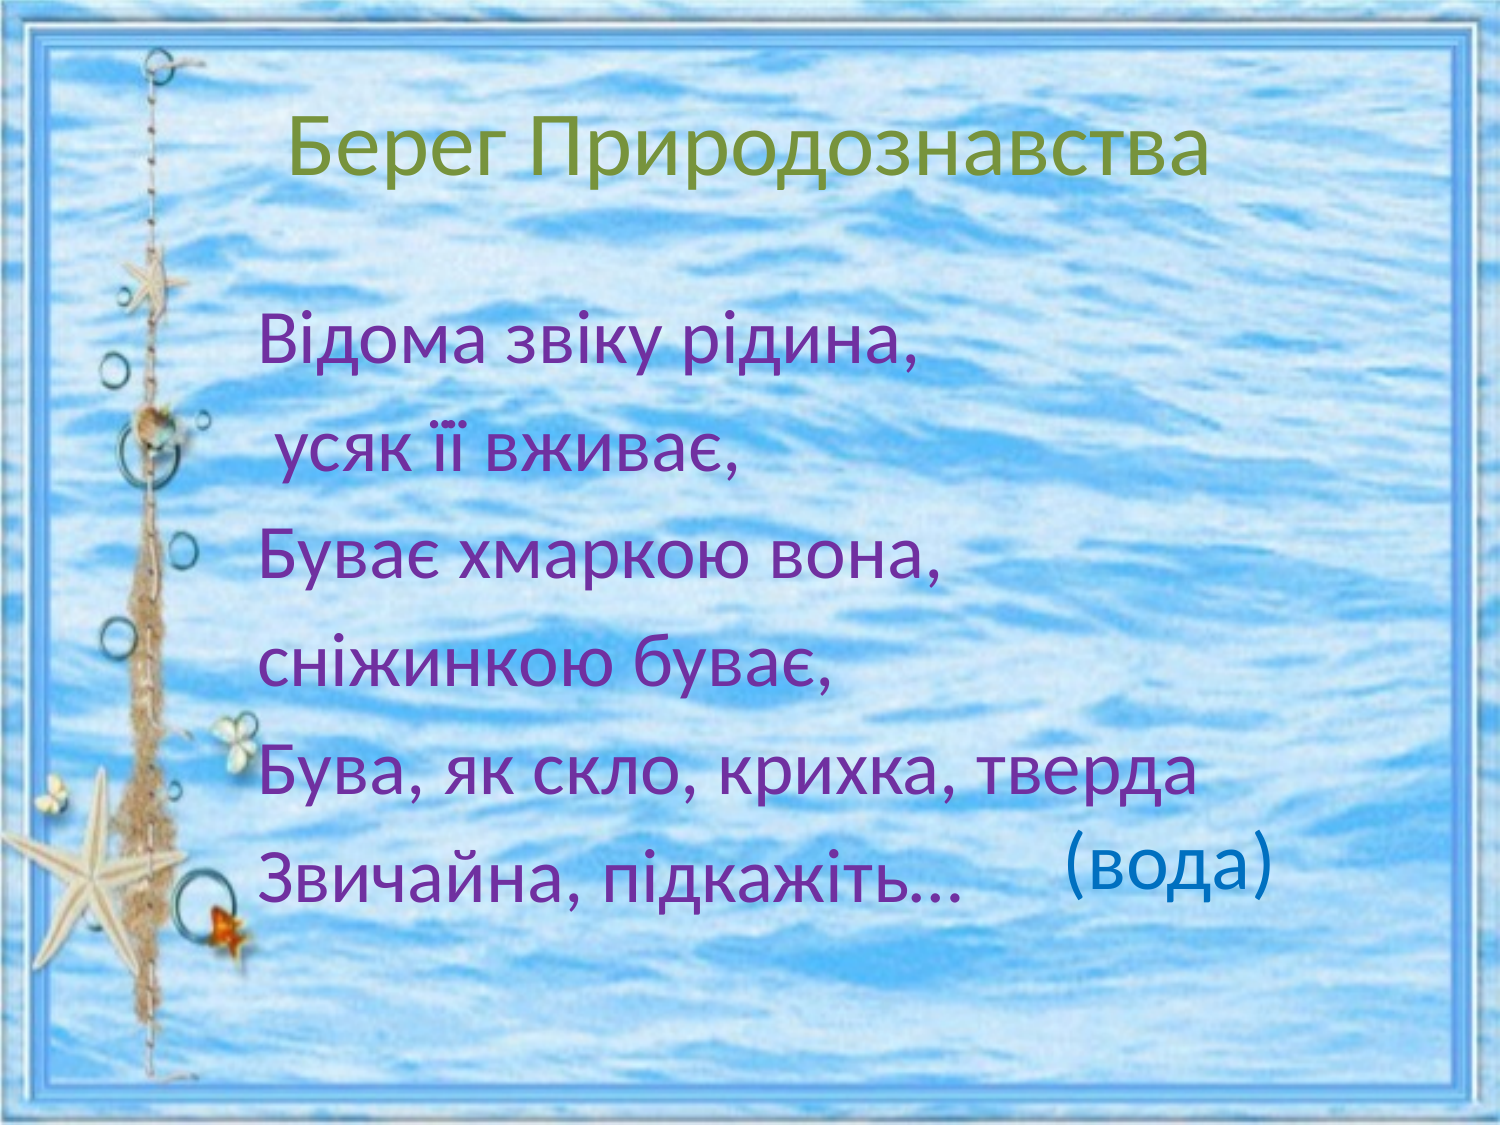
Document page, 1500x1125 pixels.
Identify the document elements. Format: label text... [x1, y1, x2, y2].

picture [0, 0, 1500, 1125]
text_box (вода) [1045, 786, 1294, 928]
list Відома звіку рідина, усяк її вживає, Буває хмаркою вона, сніжинкою буває, Бува, як скло, крихка, тверда Звичайна, підкажіть… [242, 278, 1412, 929]
title Берег Природознавства [75, 45, 1425, 233]
